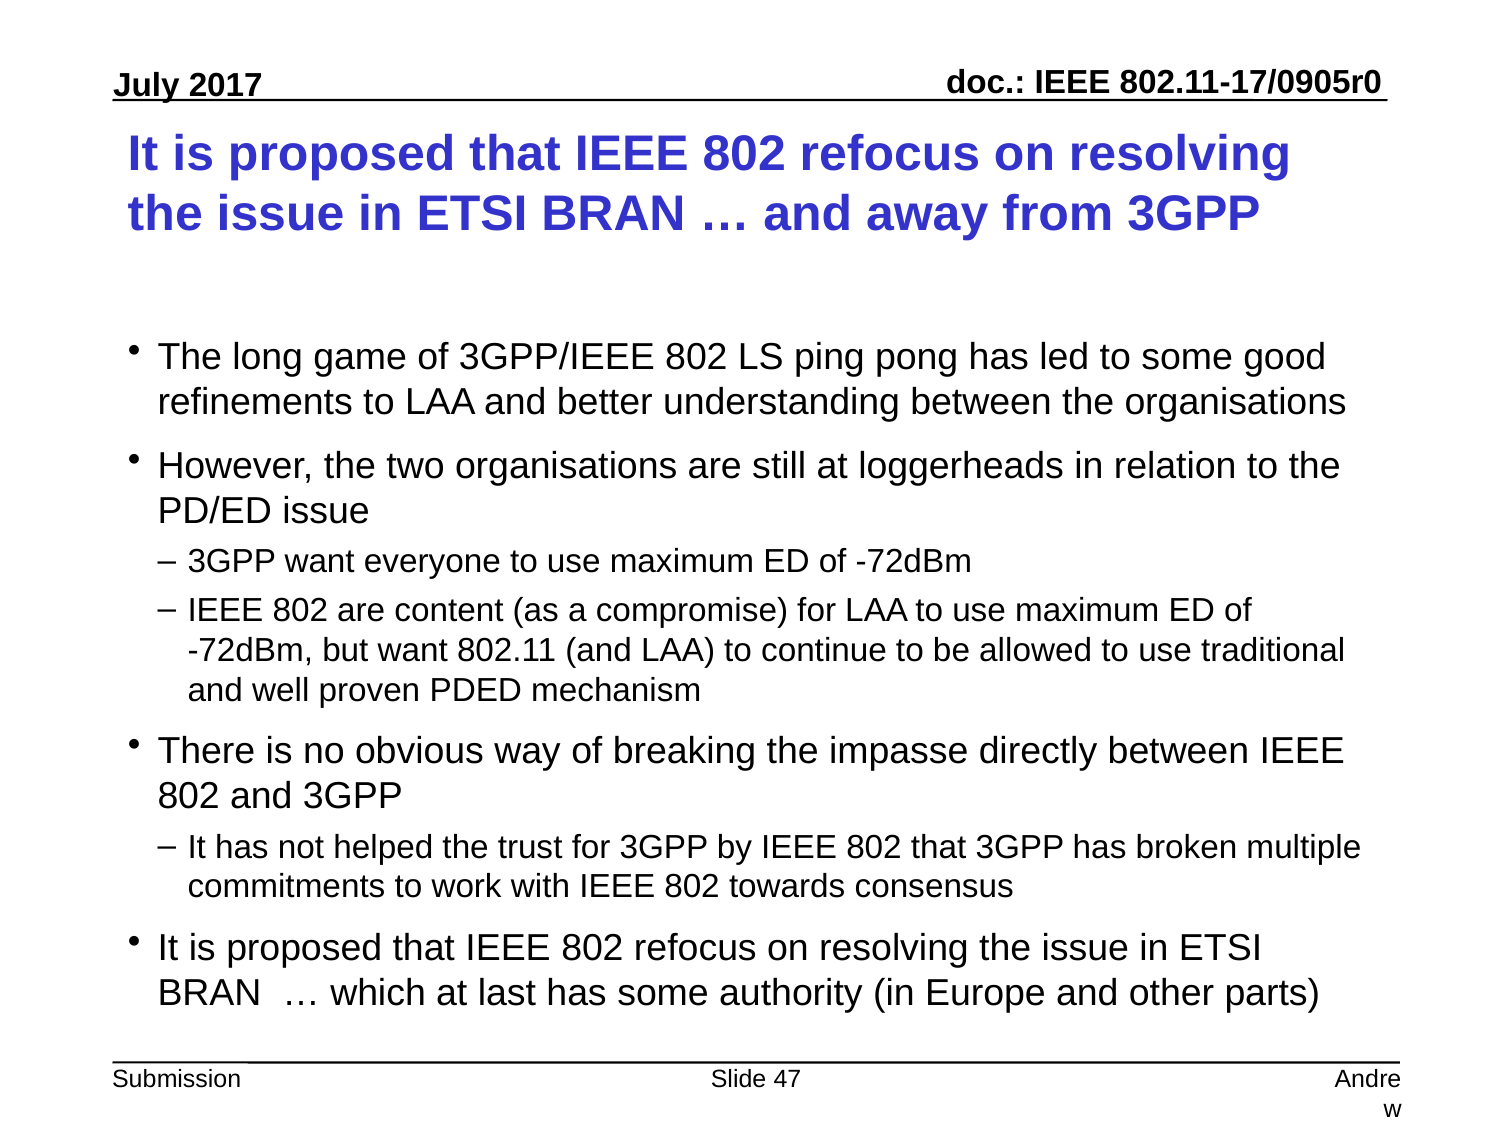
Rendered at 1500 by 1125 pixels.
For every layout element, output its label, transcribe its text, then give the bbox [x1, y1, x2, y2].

footer Andrew Myles, Cisco [1320, 1061, 1402, 1093]
list The long game of 3GPP/IEEE 802 LS ping pong has led to some good refinements to LAA and better understanding between the organisations However, the two organisations are still at loggerheads in relation to the PD/ED issue 3GPP want everyone to use maximum ED of -72dBm IEEE 802 are content (as a compromise) for LAA to use maximum ED of -72dBm, but want 802.11 (and LAA) to continue to be allowed to use traditional and well proven PDED mechanism There is no obvious way of breaking the impasse directly between IEEE 802 and 3GPP It has not helped the trust for 3GPP by IEEE 802 that 3GPP has broken multiple commitments to work with IEEE 802 towards consensus It is proposed that IEEE 802 refocus on resolving the issue in ETSI BRAN … which at last has some authority (in Europe and other parts) [112, 324, 1388, 1000]
title It is proposed that IEEE 802 refocus on resolving the issue in ETSI BRAN … and away from 3GPP [112, 112, 1388, 288]
slide_number Slide 47 [709, 1061, 803, 1093]
